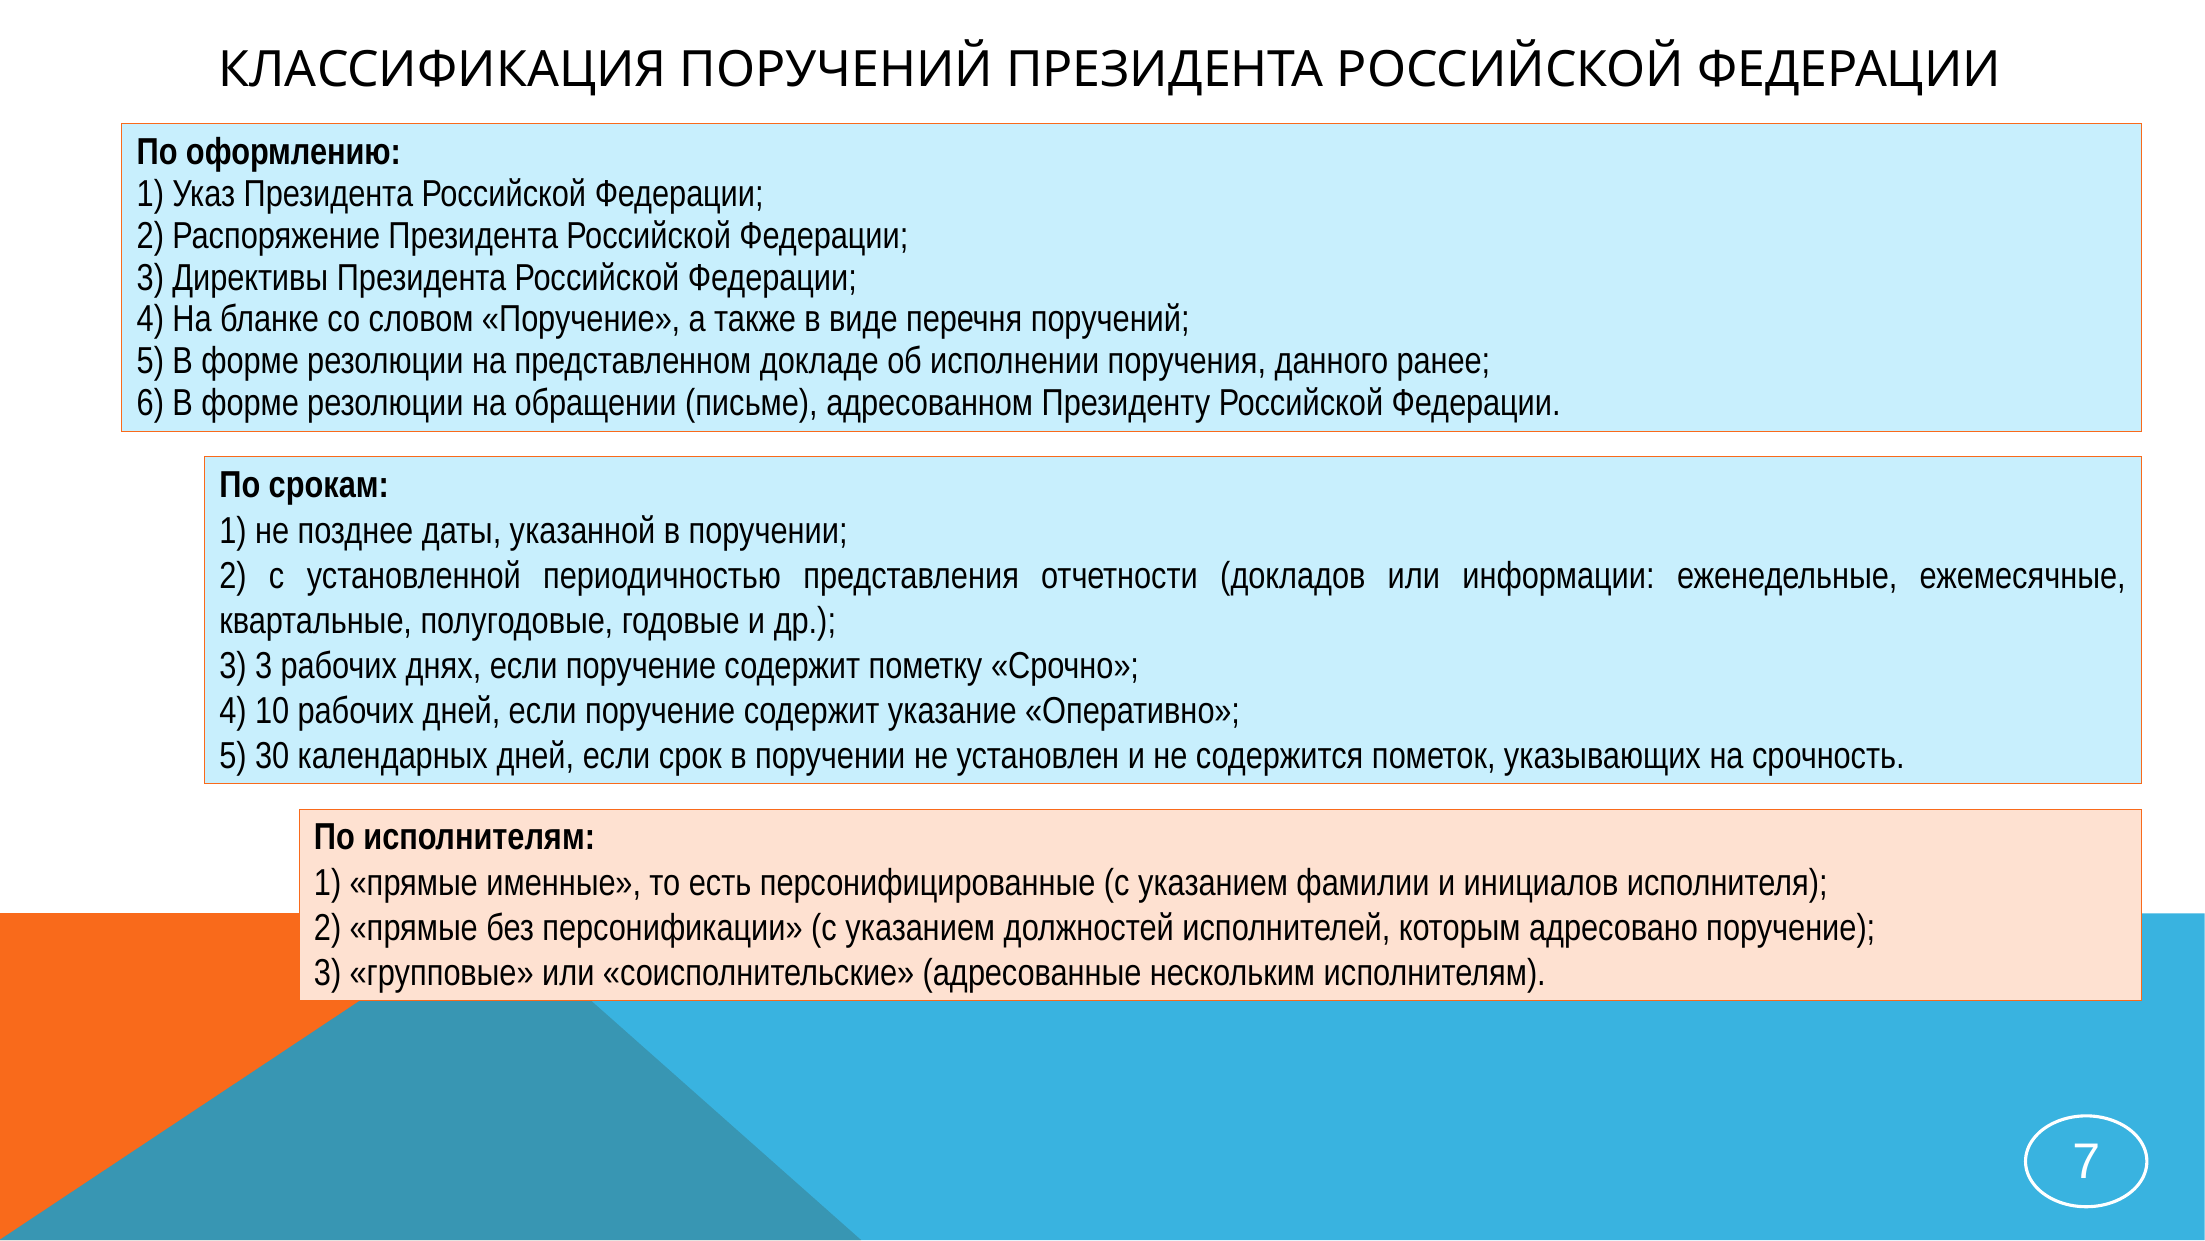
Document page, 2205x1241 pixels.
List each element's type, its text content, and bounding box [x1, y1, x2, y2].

text_box По срокам: 1) не позднее даты, указанной в поручении; 2) с установленной периодичностью представления отчетности (докладов или информации: еженедельные, ежемесячные, квартальные, полугодовые, годовые и др.); 3) 3 рабочих днях, если поручение содержит пометку «Срочно»; 4) 10 рабочих дней, если поручение содержит указание «Оперативно»; 5) 30 календарных дней, если срок в поручении не установлен и не содержится пометок, указывающих на срочность. [204, 456, 2142, 784]
title КЛАССИФИКАЦИЯ ПОРУЧЕНИЙ ПРЕЗИДЕНТА РОССИЙСКОЙ ФЕДЕРАЦИИ [74, 0, 2146, 133]
slide_number 7 [2023, 1114, 2149, 1209]
text_box По исполнителям: 1) «прямые именные», то есть персонифицированные (с указанием фамилии и инициалов исполнителя); 2) «прямые без персонификации» (с указанием должностей исполнителей, которым адресовано поручение); 3) «групповые» или «соисполнительские» (адресованные нескольким исполнителям). [299, 809, 2142, 1001]
text_box По оформлению: 1) Указ Президента Российской Федерации; 2) Распоряжение Президента Российской Федерации; 3) Директивы Президента Российской Федерации; 4) На бланке со словом «Поручение», а также в виде перечня поручений; 5) В форме резолюции на представленном докладе об исполнении поручения, данного ранее; 6) В форме резолюции на обращении (письме), адресованном Президенту Российской Федерации. [121, 123, 2142, 432]
